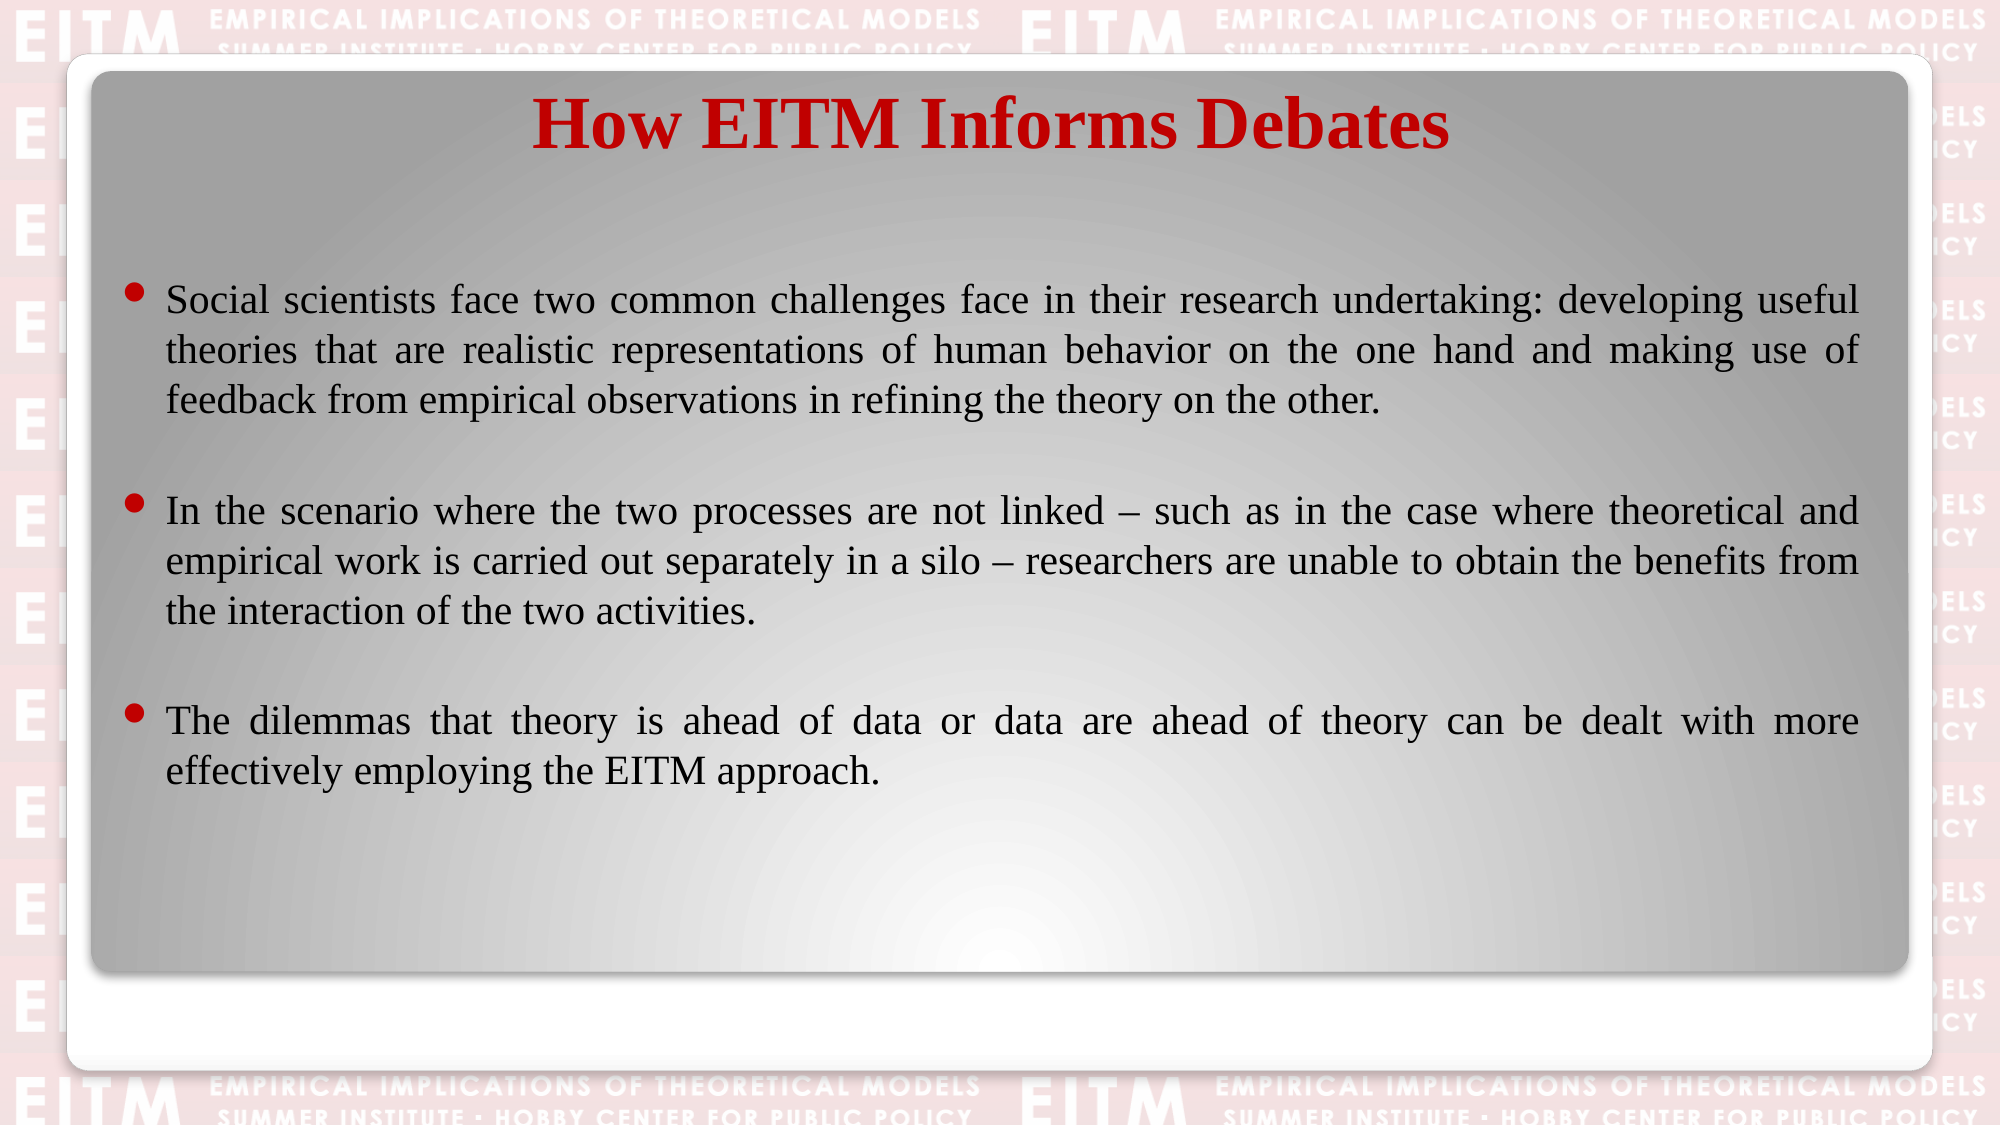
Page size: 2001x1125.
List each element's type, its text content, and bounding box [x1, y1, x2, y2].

list Social scientists face two common challenges face in their research undertaking: developing useful theories that are realistic representations of human behavior on the one hand and making use of feedback from empirical observations in refining the theory on the other. In the scenario where the two processes are not linked – such as in the case where theoretical and empirical work is carried out separately in a silo – researchers are unable to obtain the benefits from the interaction of the two activities. The dilemmas that theory is ahead of data or data are ahead of theory can be dealt with more effectively employing the EITM approach. [91, 256, 1877, 930]
title How EITM Informs Debates [129, 53, 1855, 172]
